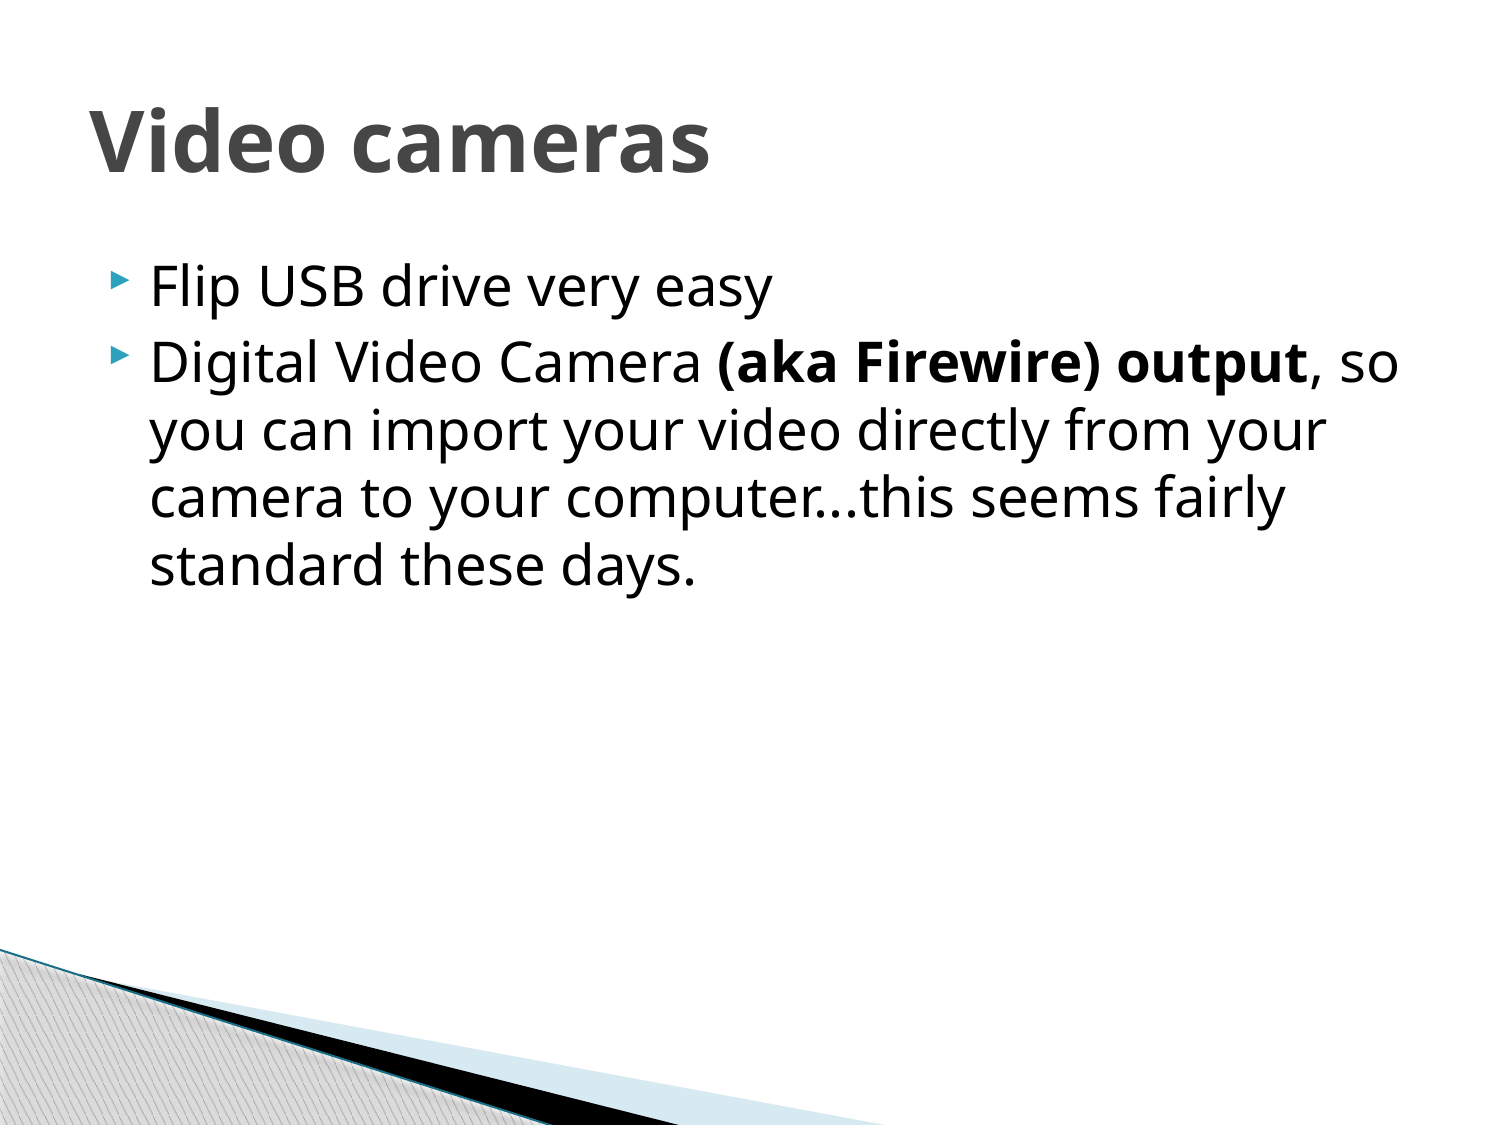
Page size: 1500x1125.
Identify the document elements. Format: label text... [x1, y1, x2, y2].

list Flip USB drive very easy Digital Video Camera (aka Firewire) output, so you can import your video directly from your camera to your computer...this seems fairly standard these days. [75, 243, 1425, 986]
title Video cameras [75, 45, 1425, 233]
